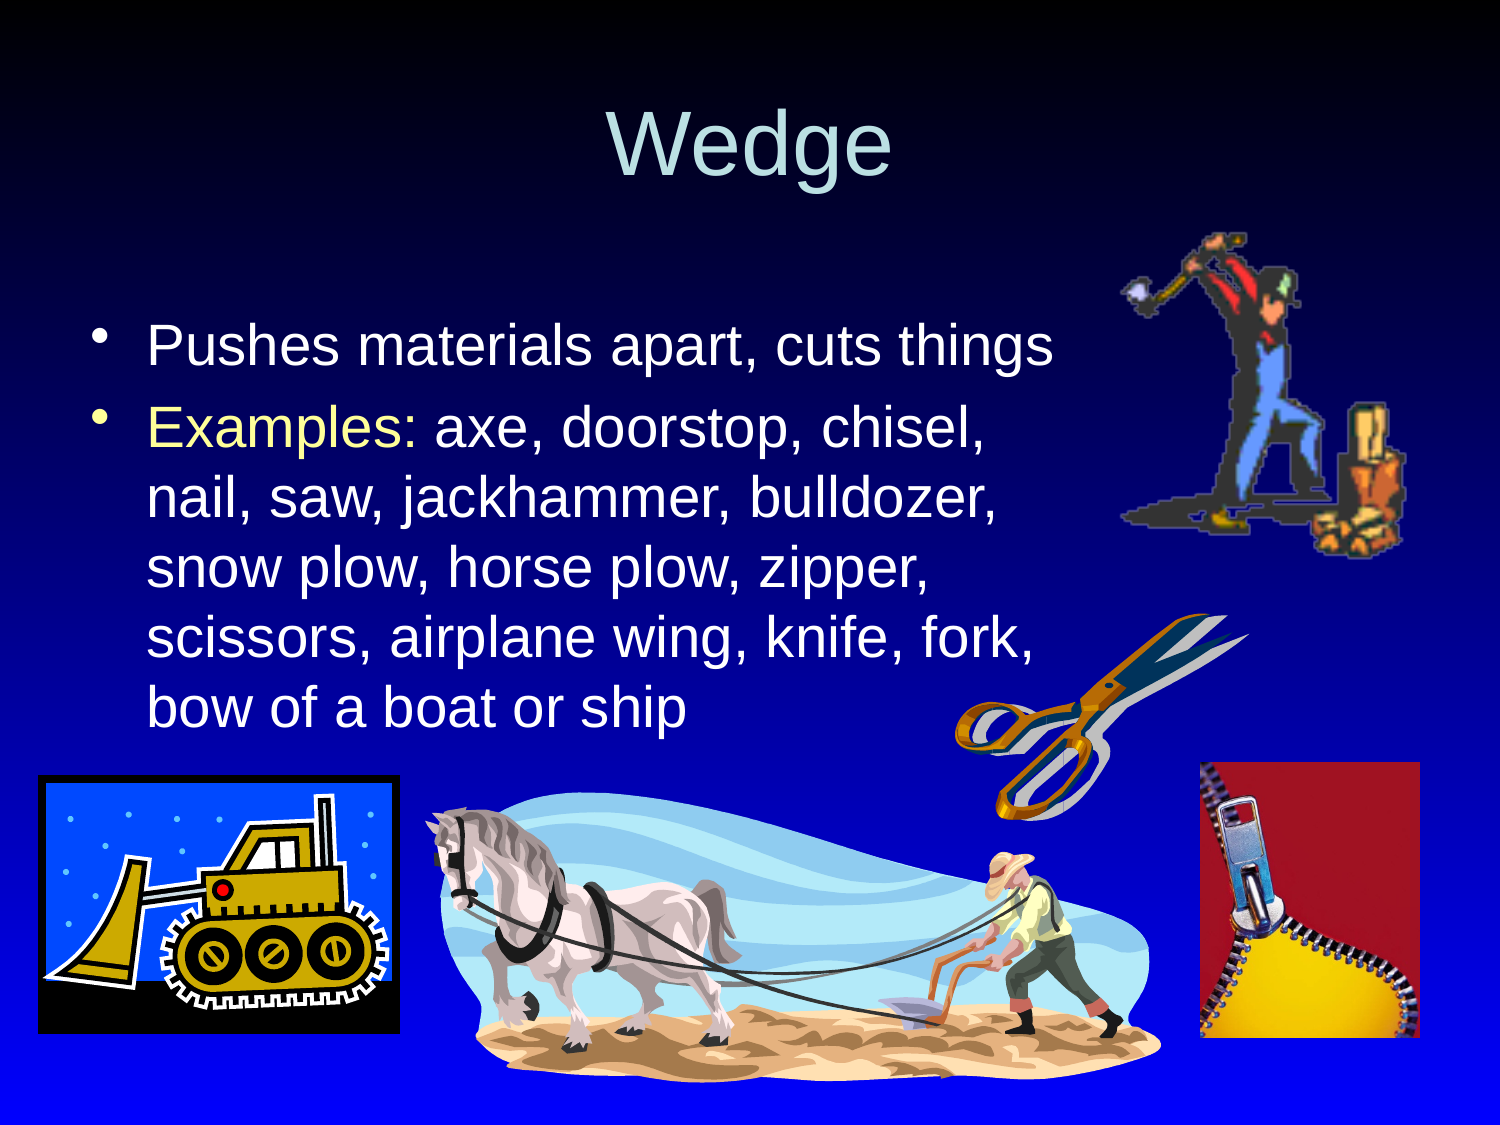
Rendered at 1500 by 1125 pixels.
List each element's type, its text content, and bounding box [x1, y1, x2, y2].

picture [424, 612, 1421, 1088]
title Wedge [74, 44, 1426, 233]
list Pushes materials apart, cuts things Examples: axe, doorstop, chisel, nail, saw, jackhammer, bulldozer, snow plow, horse plow, zipper, scissors, airplane wing, knife, fork, bow of a boat or ship [74, 299, 1101, 763]
picture [1112, 224, 1434, 563]
picture [37, 774, 401, 1035]
